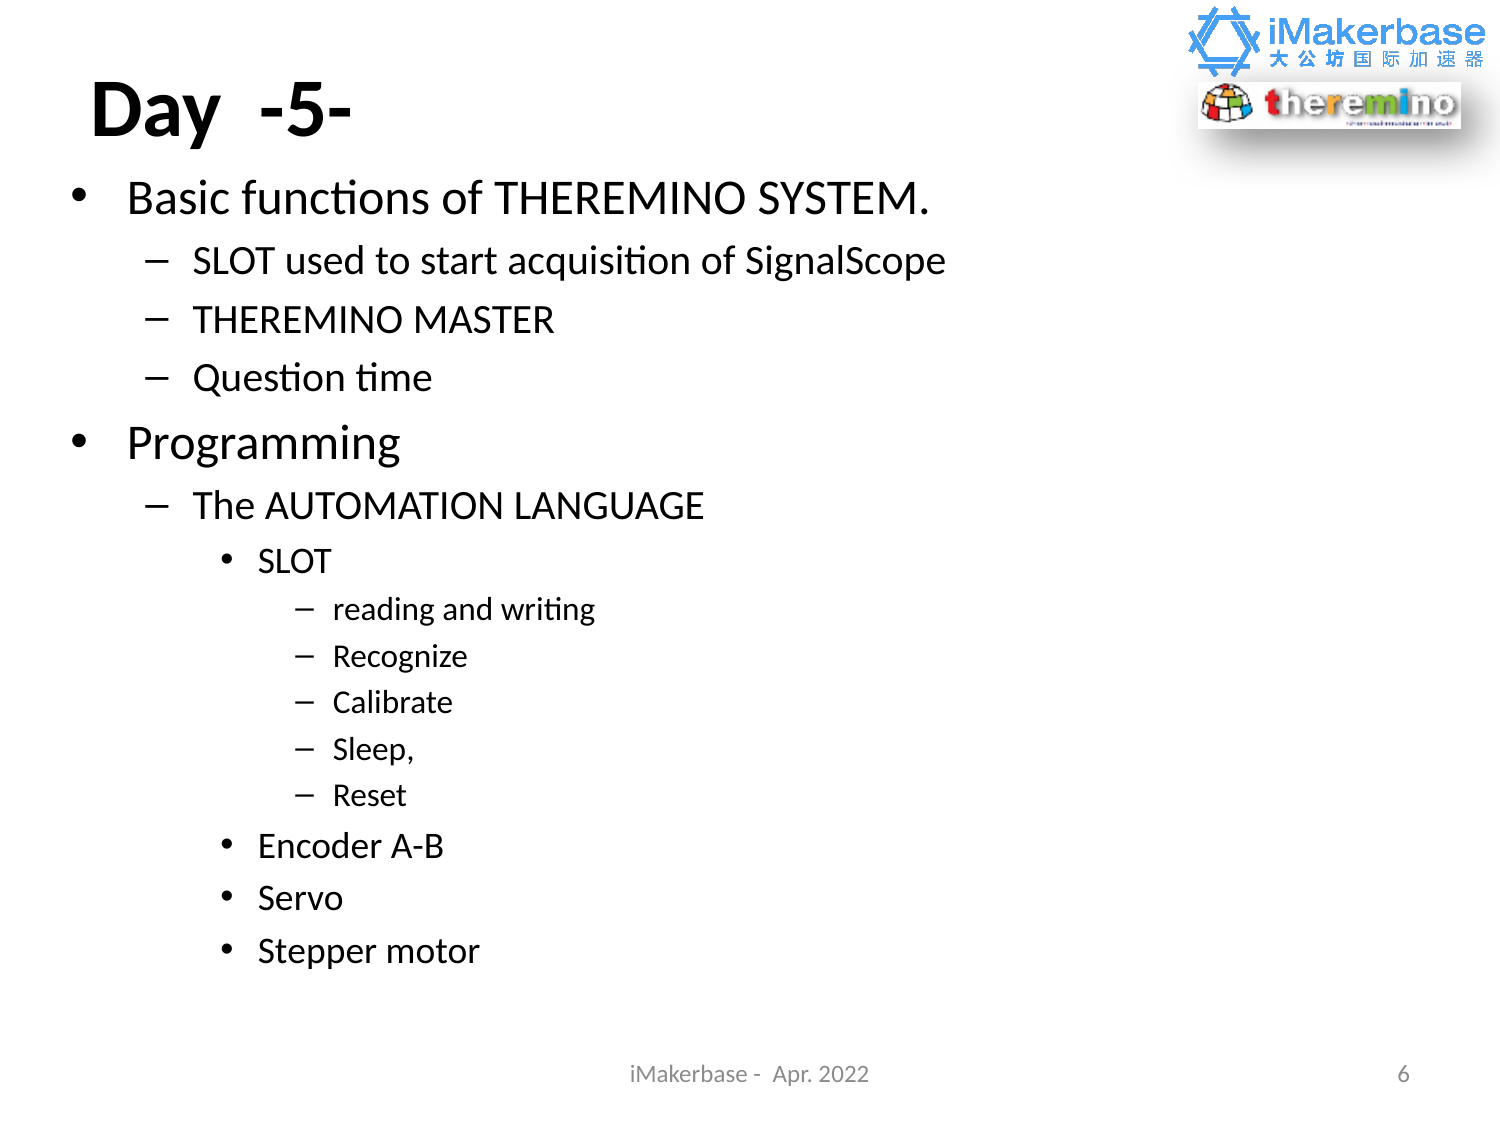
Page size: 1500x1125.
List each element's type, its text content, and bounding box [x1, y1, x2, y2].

slide_number 6 [1074, 1042, 1425, 1103]
footer iMakerbase - Apr. 2022 [512, 1076, 988, 1103]
picture [1188, 5, 1485, 78]
list Basic functions of THEREMINO SYSTEM. SLOT used to start acquisition of SignalScope THEREMINO MASTER Question time Programming The AUTOMATION LANGUAGE SLOT reading and writing Recognize Calibrate Sleep, Reset Encoder A-B Servo Stepper motor [55, 157, 1412, 1076]
picture [1198, 82, 1461, 129]
title Day -5- [75, 45, 1196, 157]
